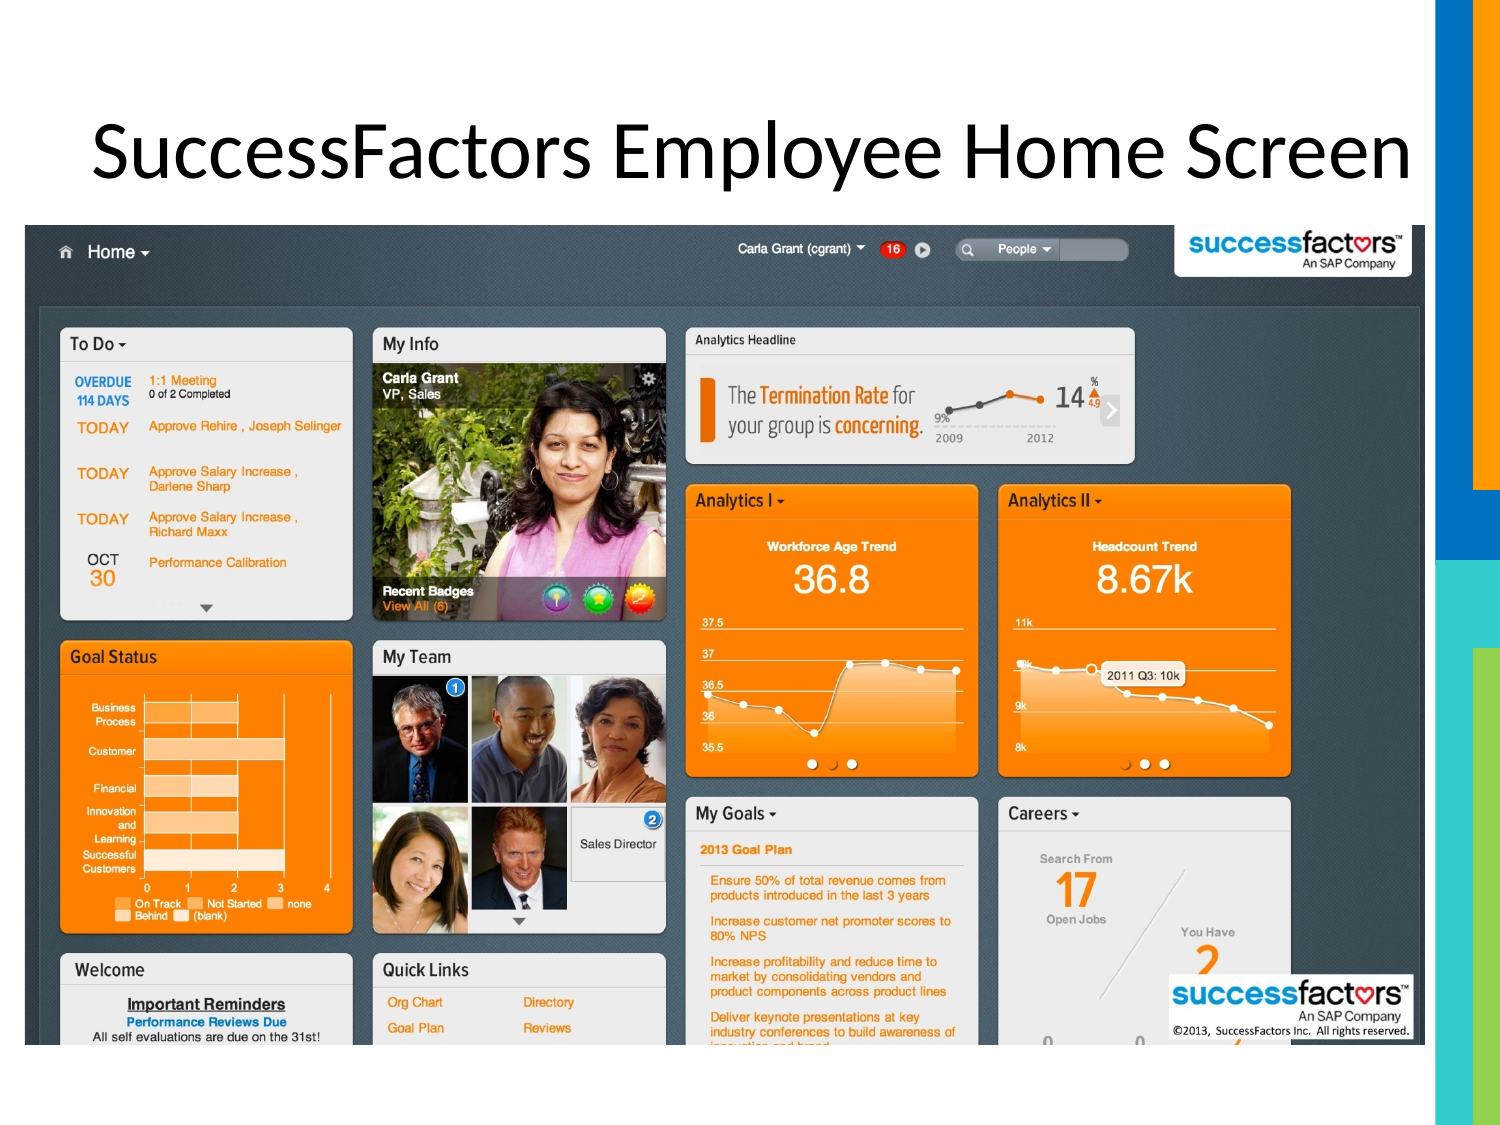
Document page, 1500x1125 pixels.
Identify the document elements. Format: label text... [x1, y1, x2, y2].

text_box SuccessFactors Employee Home Screen [0, 14, 1435, 363]
picture [24, 224, 1426, 1046]
